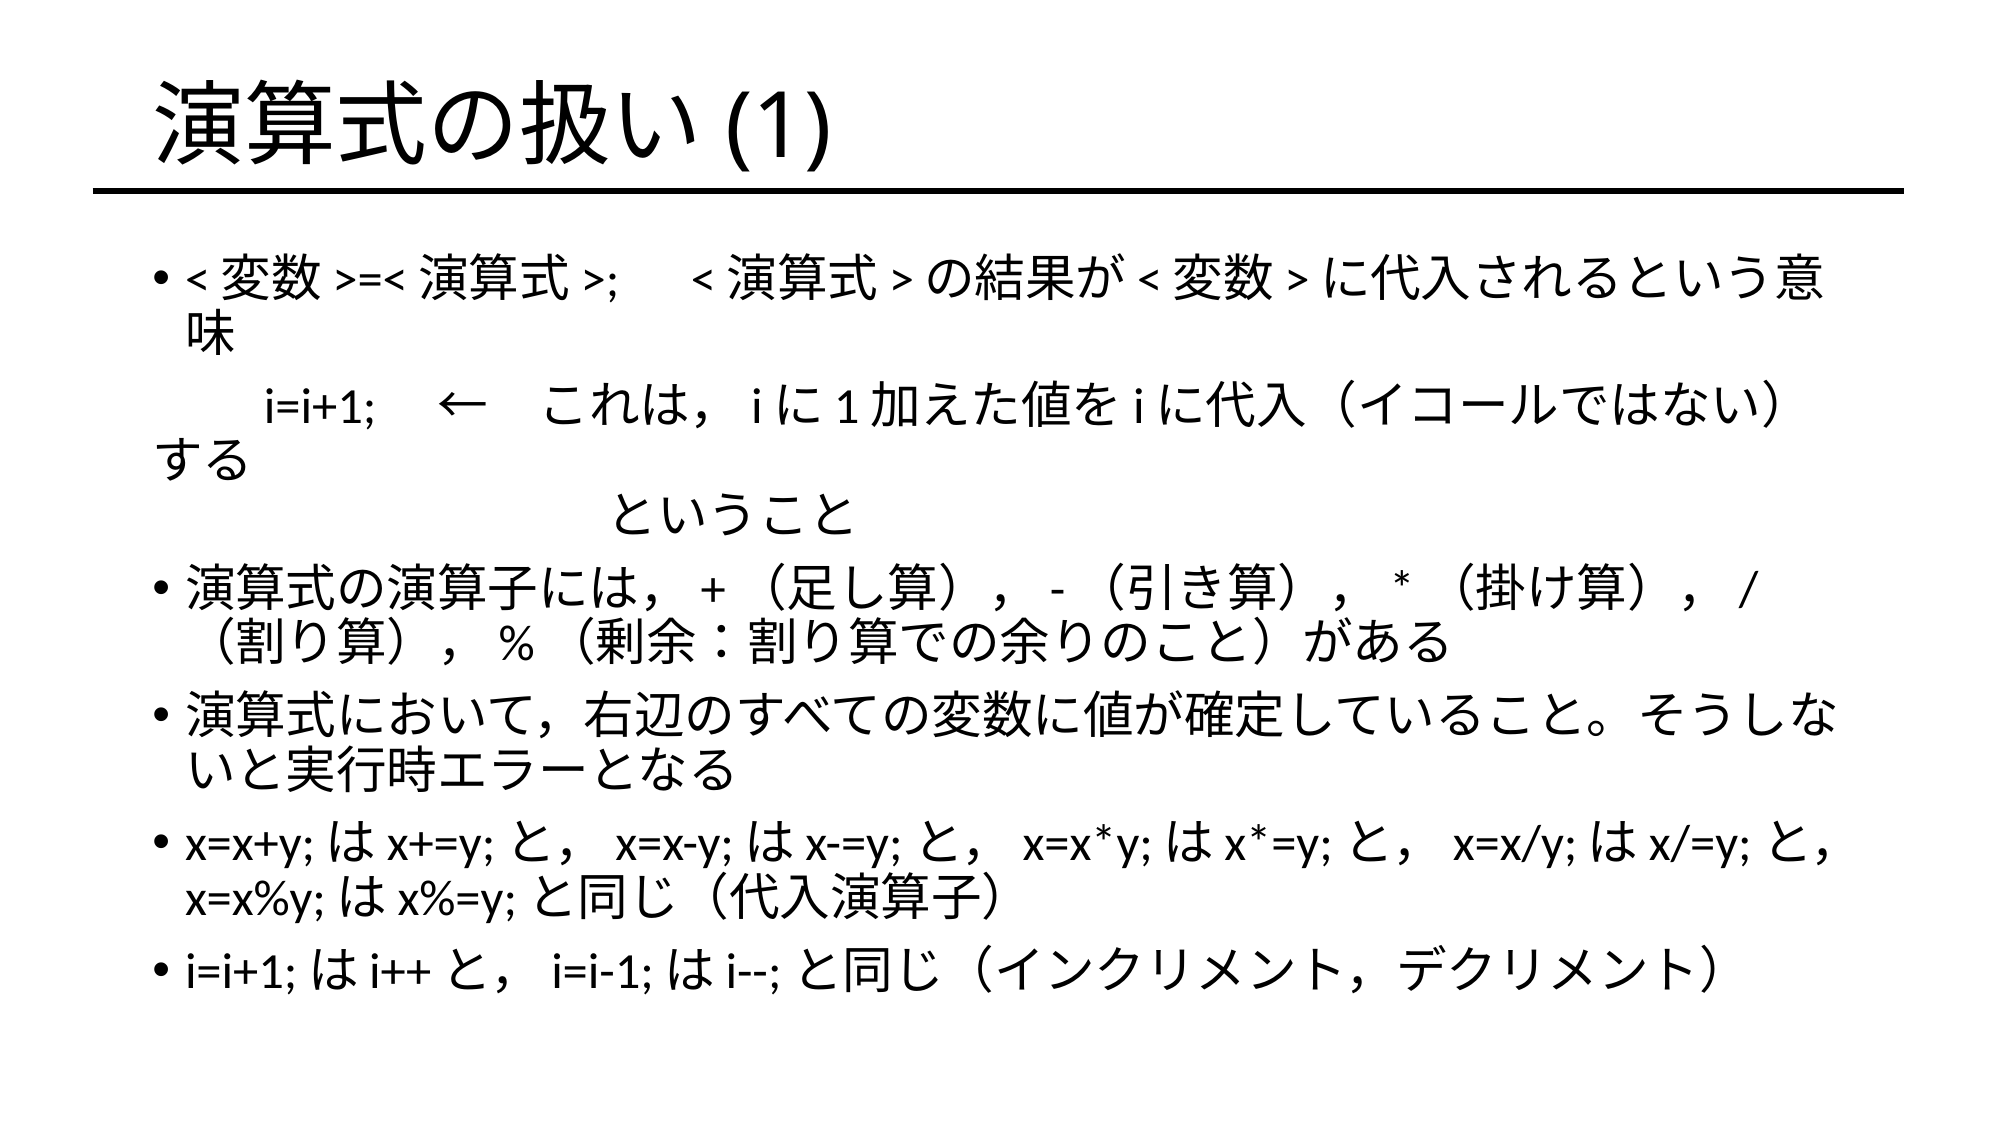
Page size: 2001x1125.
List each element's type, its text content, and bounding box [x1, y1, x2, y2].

title 演算式の扱い(1) [137, 59, 1863, 188]
list <変数>=<演算式>; <演算式>の結果が<変数>に代入されるという意味 i=i+1; ← これは，iに1加えた値をiに代入（イコールではない）する ということ 演算式の演算子には，+（足し算），-（引き算），*（掛け算），/（割り算），%（剰余：割り算での余りのこと）がある 演算式において，右辺のすべての変数に値が確定していること。そうしないと実行時エラーとなる x=x+y;はx+=y;と，x=x-y;はx-=y;と，x=x*y;はx*=y;と，x=x/y;はx/=y;と，x=x%y;はx%=y;と同じ（代入演算子） i=i+1;はi++と，i=i-1;はi--;と同じ（インクリメント，デクリメント） [137, 245, 1863, 1014]
